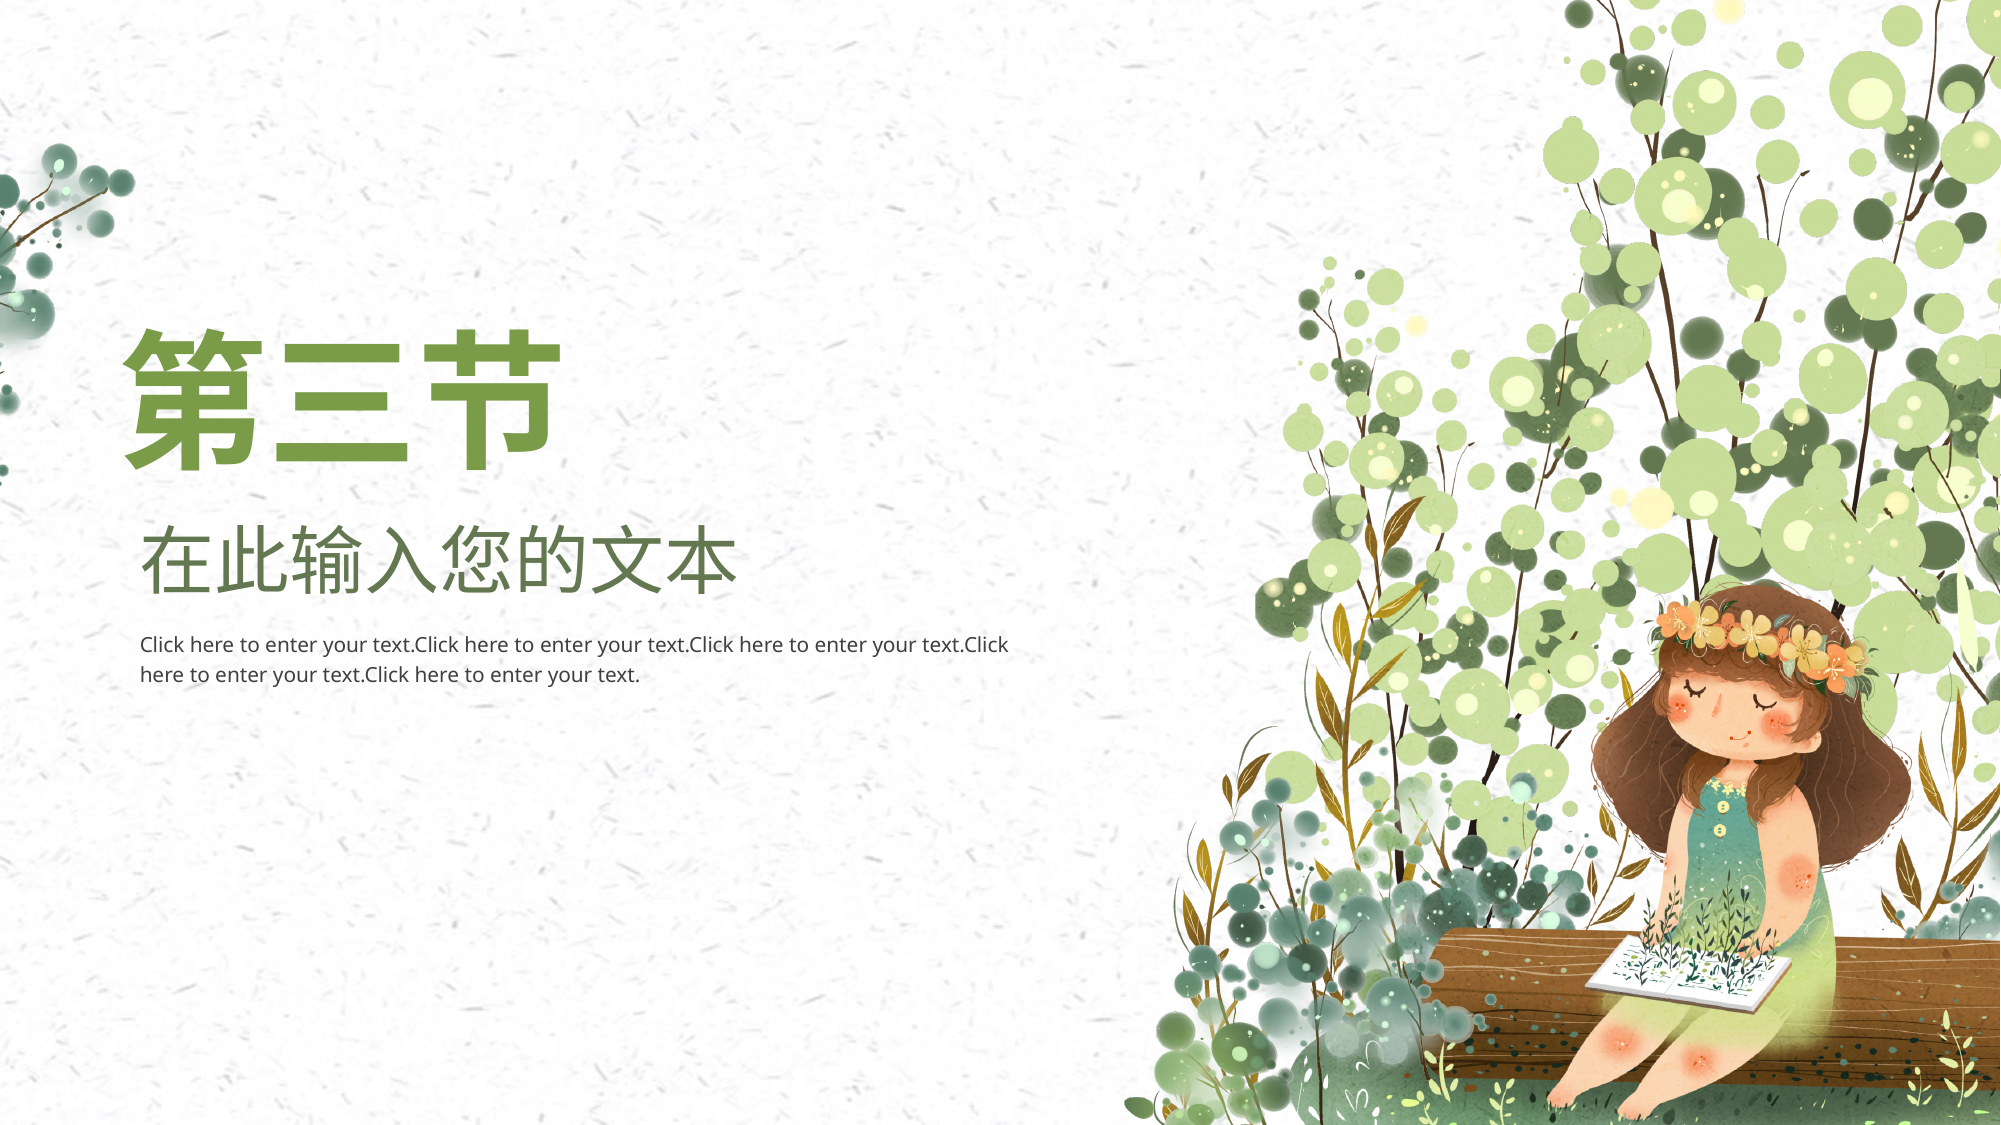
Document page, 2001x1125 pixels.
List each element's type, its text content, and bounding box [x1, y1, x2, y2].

text_box 在此输入您的文本 [125, 480, 914, 619]
text_box 第三节 [144, 299, 699, 480]
picture [0, 0, 2001, 1125]
text_box Click here to enter your text.Click here to enter your text.Click here to enter your text.Click here to enter your text.Click here to enter your text. [125, 619, 1074, 695]
